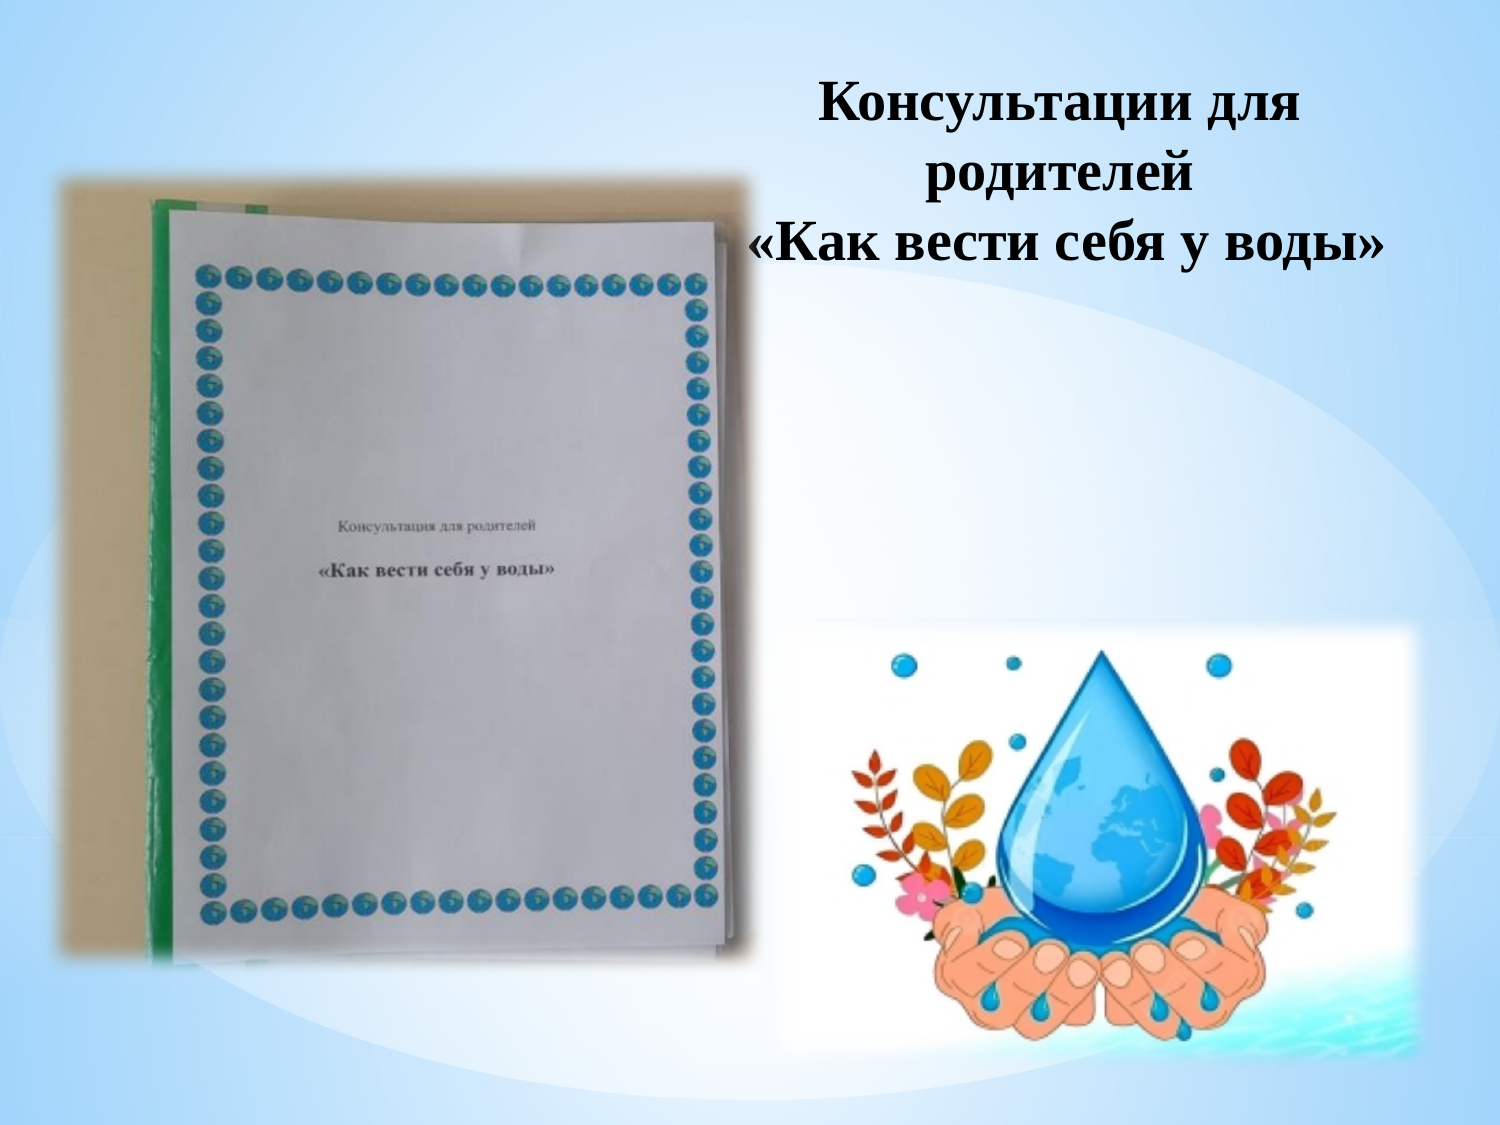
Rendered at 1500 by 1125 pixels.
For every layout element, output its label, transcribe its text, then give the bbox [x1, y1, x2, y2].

title Консультации для родителей «Как вести себя у воды» [684, 54, 1436, 445]
picture [41, 160, 1434, 1072]
